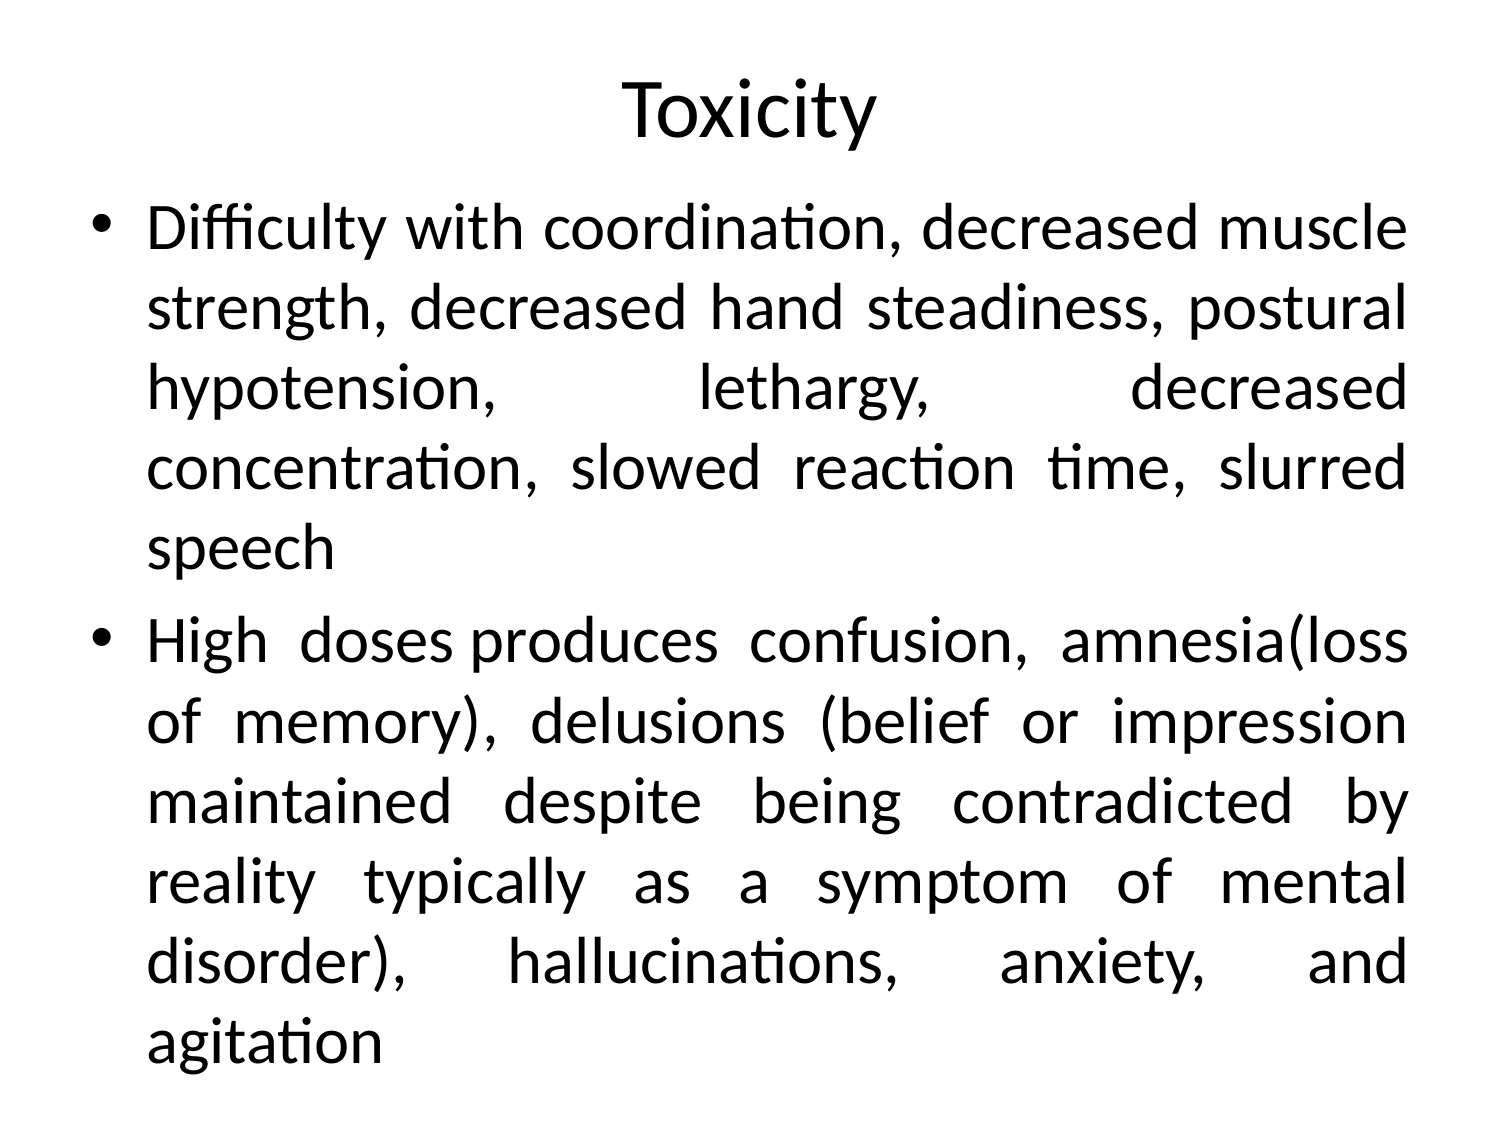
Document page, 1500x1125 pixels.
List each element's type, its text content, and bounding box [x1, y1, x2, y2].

title Toxicity [75, 45, 1425, 163]
list Difficulty with coordination, decreased muscle strength, decreased hand steadiness, postural hypotension, lethargy, decreased concentration, slowed reaction time, slurred speech High doses produces confusion, amnesia(loss of memory), delusions (belief or impression maintained despite being contradicted by reality typically as a symptom of mental disorder), hallucinations, anxiety, and agitation [75, 174, 1425, 1088]
